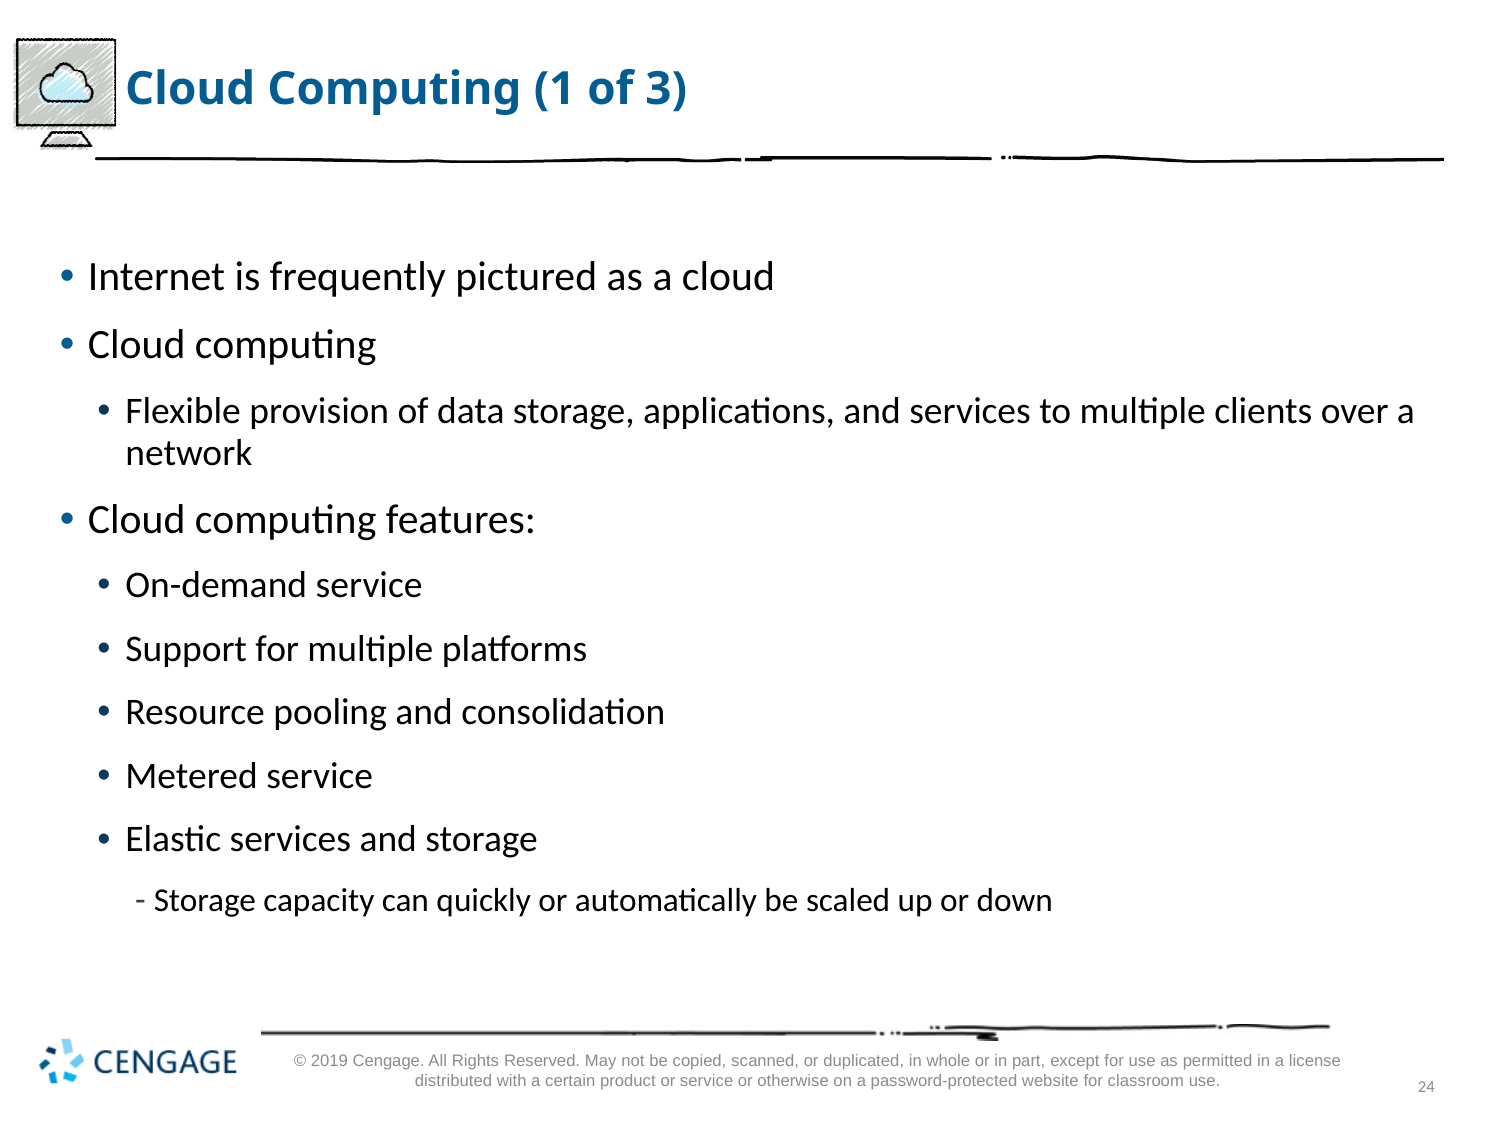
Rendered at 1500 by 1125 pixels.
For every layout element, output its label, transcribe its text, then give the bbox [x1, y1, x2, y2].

list Internet is frequently pictured as a cloud Cloud computing Flexible provision of data storage, applications, and services to multiple clients over a network Cloud computing features: On-demand service Support for multiple platforms Resource pooling and consolidation Metered service Elastic services and storage Storage capacity can quickly or automatically be scaled up or down [59, 252, 1441, 927]
title Cloud Computing (1 of 3) [125, 66, 1442, 116]
picture [13, 36, 117, 151]
picture [261, 1024, 1331, 1041]
picture [19, 1025, 249, 1096]
footer © 2019 Cengage. All Rights Reserved. May not be copied, scanned, or duplicated, in whole or in part, except for use as permitted in a license distributed with a certain product or service or otherwise on a password-protected website for classroom use. [262, 1050, 1375, 1091]
picture [95, 155, 1444, 163]
